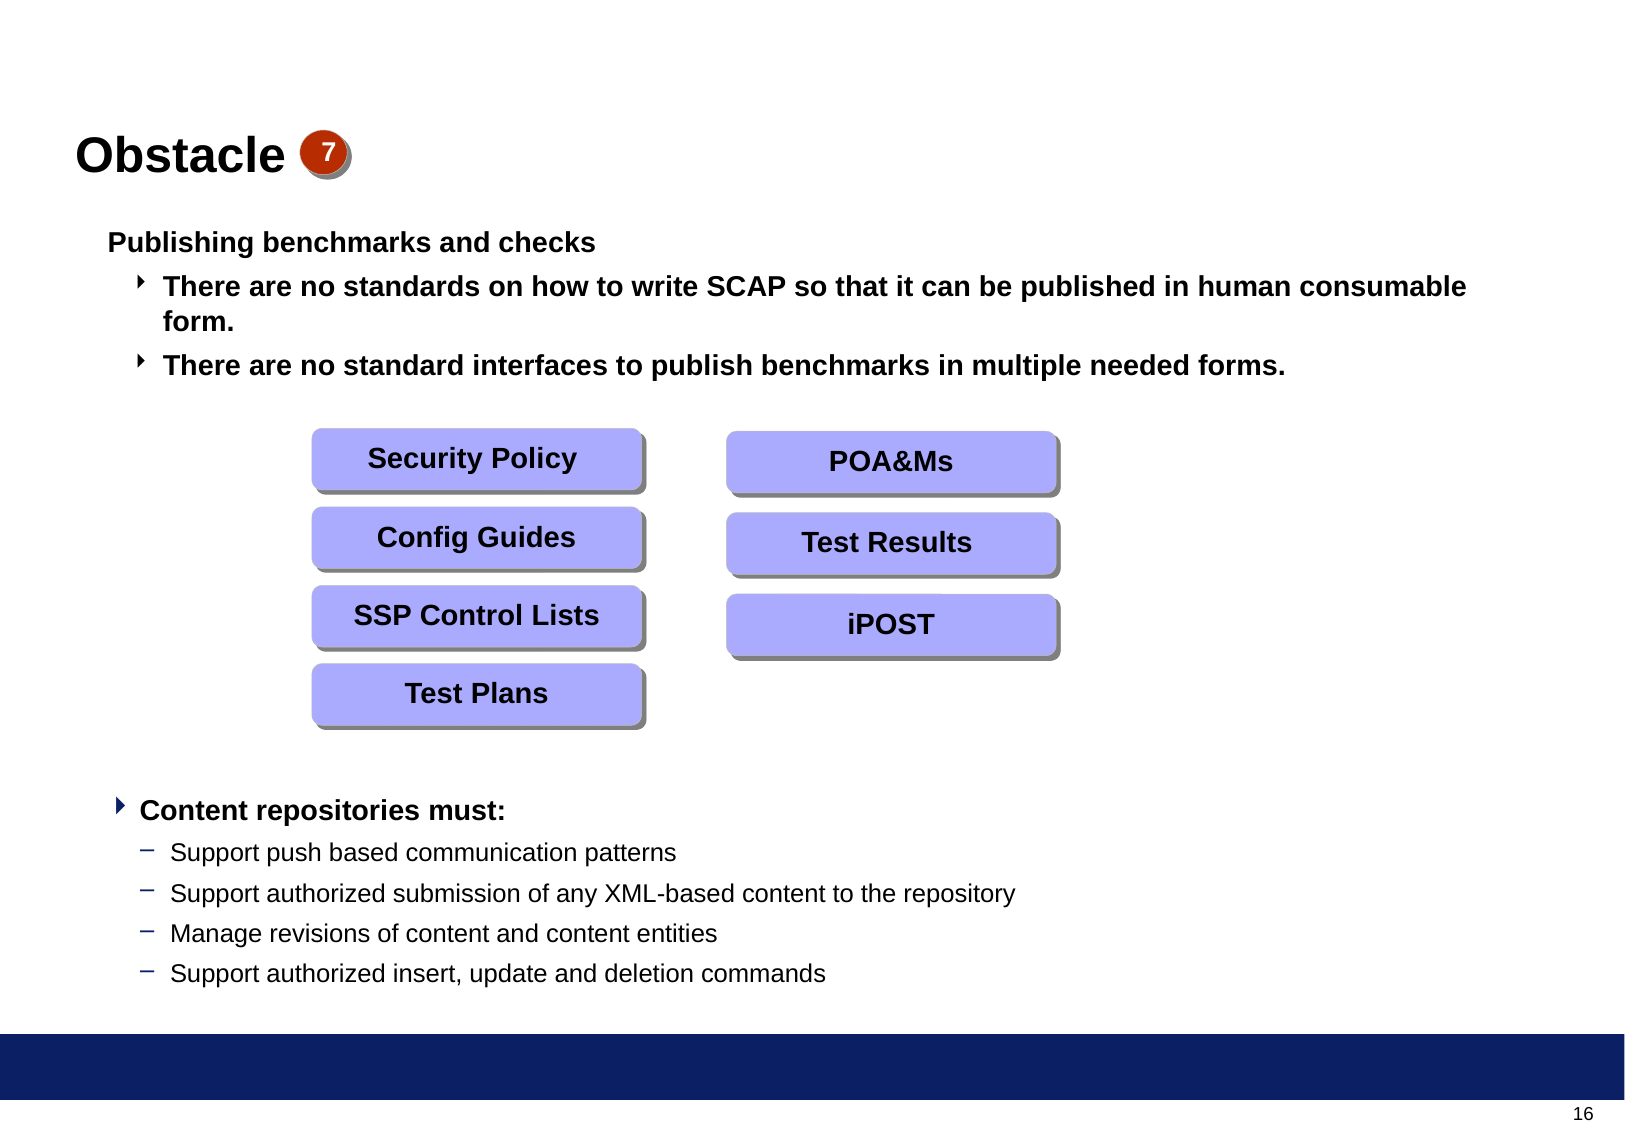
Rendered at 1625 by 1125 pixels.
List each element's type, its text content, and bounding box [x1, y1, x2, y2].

text_box SSP Control Lists [311, 585, 642, 648]
title Obstacle [74, 45, 1550, 184]
text_box POA&Ms [726, 431, 1057, 493]
text_box 7 [299, 129, 348, 175]
text_box Test Plans [311, 663, 642, 726]
list Publishing benchmarks and checks There are no standards on how to write SCAP so that it can be published in human consumable form. There are no standard interfaces to publish benchmarks in multiple needed forms. Content repositories must: Support push based communication patterns Support authorized submission of any XML-based content to the repository Manage revisions of content and content entities Support authorized insert, update and deletion commands [107, 223, 1530, 992]
text_box Test Results [726, 512, 1057, 575]
text_box Config Guides [311, 506, 642, 569]
picture [0, 1034, 1625, 1100]
text_box iPOST [726, 593, 1057, 656]
text_box Security Policy [311, 428, 642, 490]
